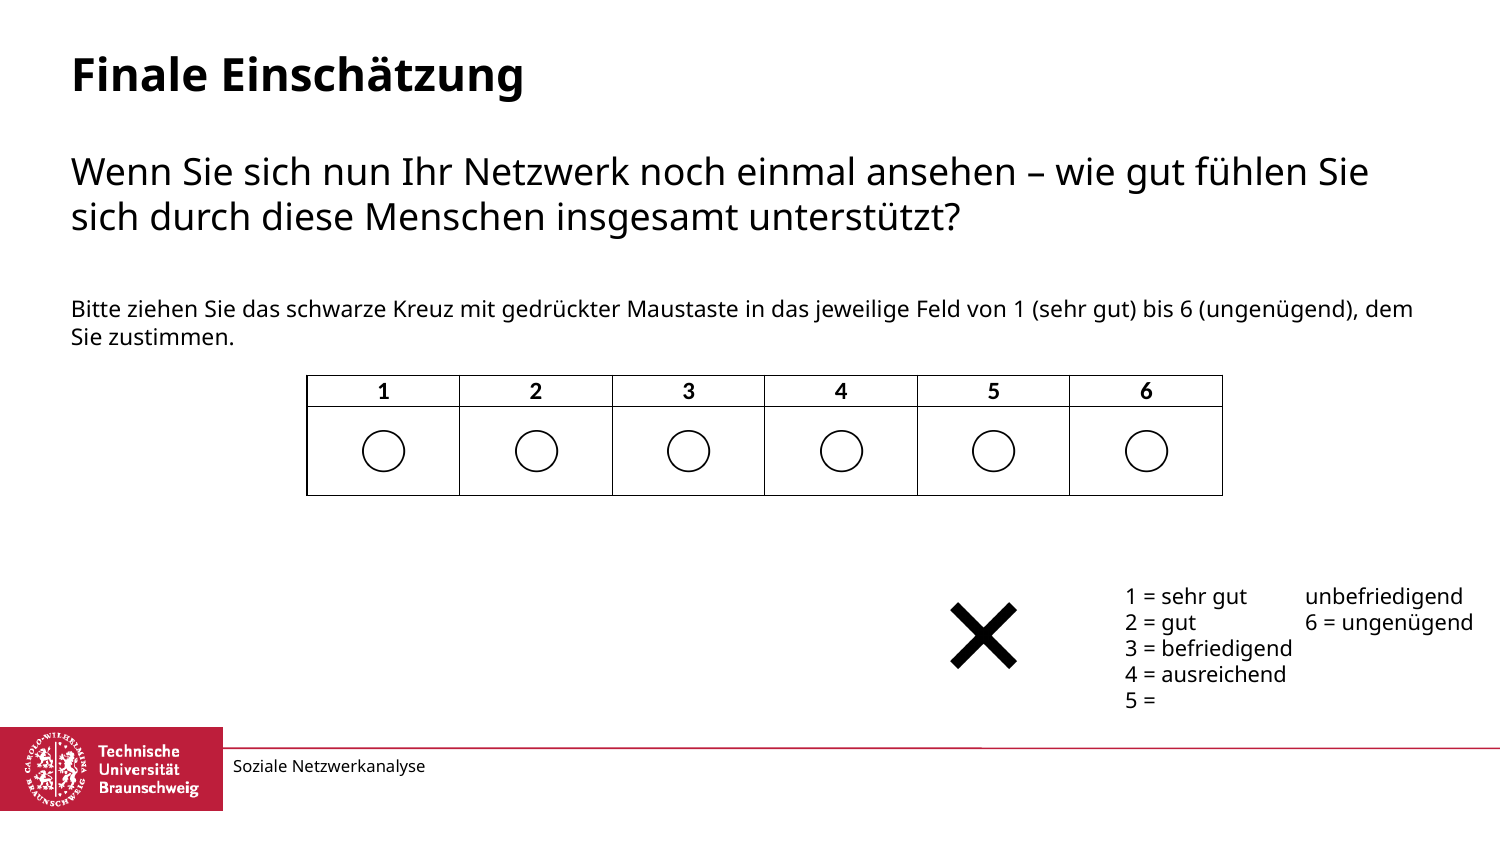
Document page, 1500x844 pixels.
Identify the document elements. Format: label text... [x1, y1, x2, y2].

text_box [276, 374, 1224, 525]
text_box 1 = sehr gut 2 = gut 3 = befriedigend 4 = ausreichend 5 = unbefriedigend 6 = ungenügend [1110, 574, 1500, 741]
title Finale Einschätzung [70, 13, 1445, 102]
picture [938, 590, 1030, 681]
list Wenn Sie sich nun Ihr Netzwerk noch einmal ansehen – wie gut fühlen Sie sich durch diese Menschen insgesamt unterstützt? Bitte ziehen Sie das schwarze Kreuz mit gedrückter Maustaste in das jeweilige Feld von 1 (sehr gut) bis 6 (ungenügend), dem Sie zustimmen. [70, 147, 1445, 558]
picture [0, 727, 223, 811]
